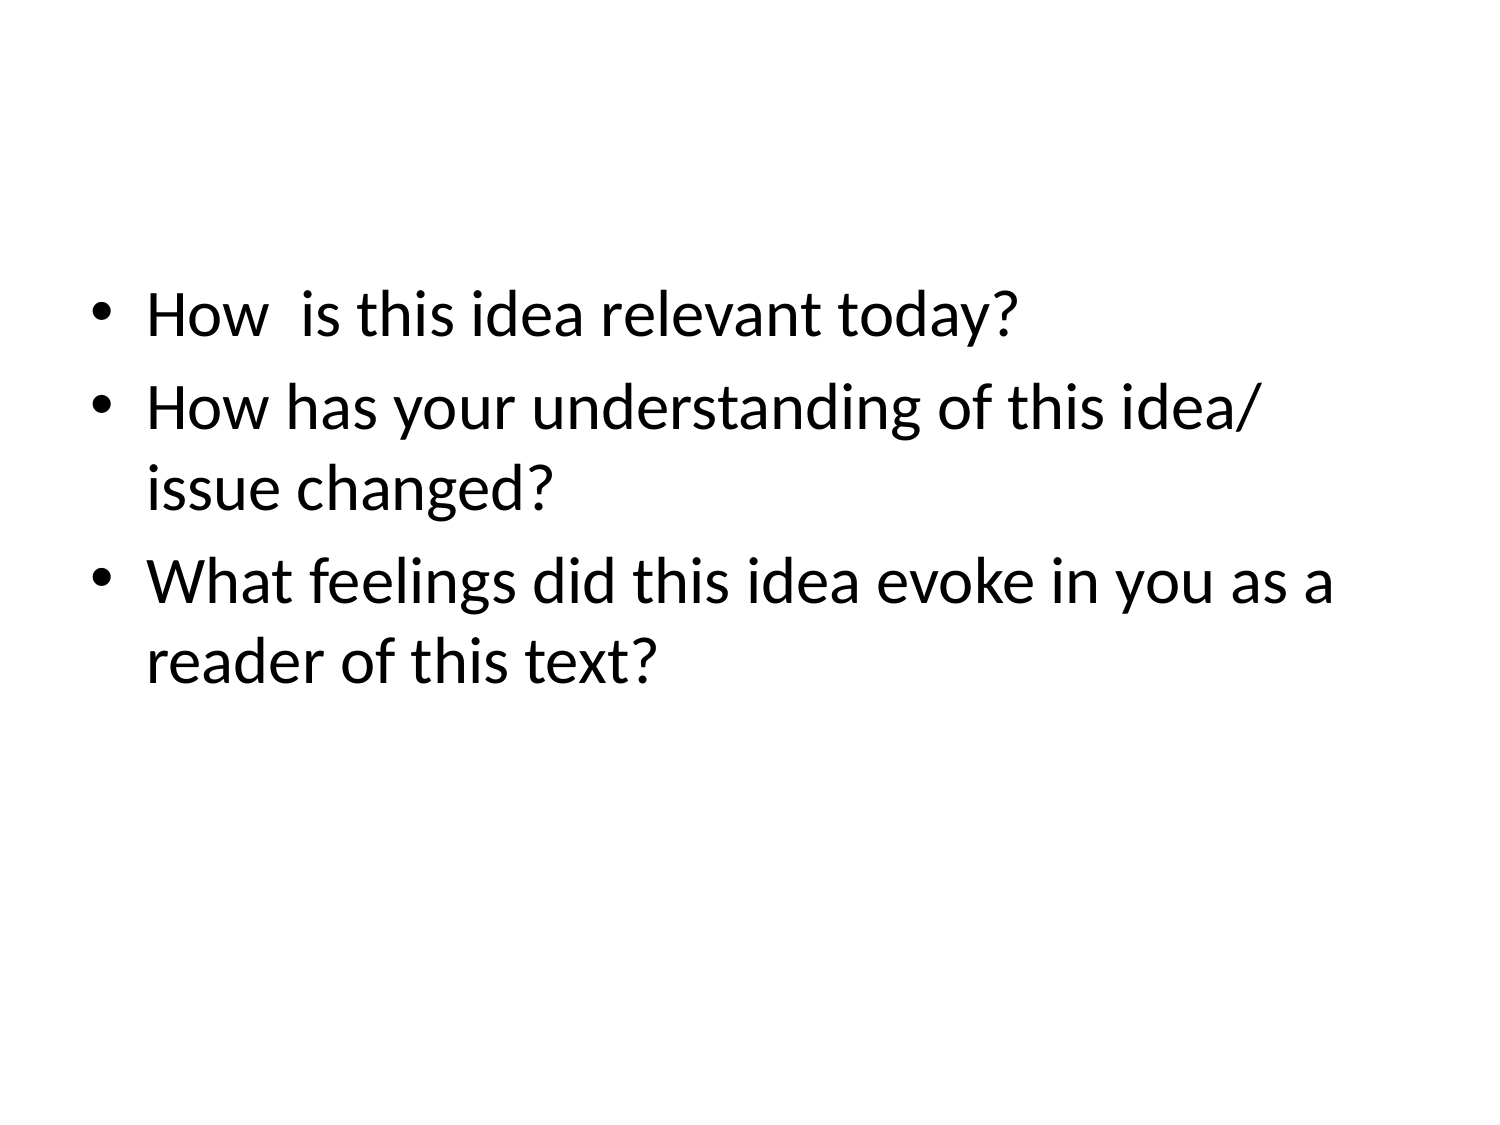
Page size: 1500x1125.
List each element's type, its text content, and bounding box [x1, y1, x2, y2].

list How is this idea relevant today? How has your understanding of this idea/ issue changed? What feelings did this idea evoke in you as a reader of this text? [75, 262, 1425, 1005]
